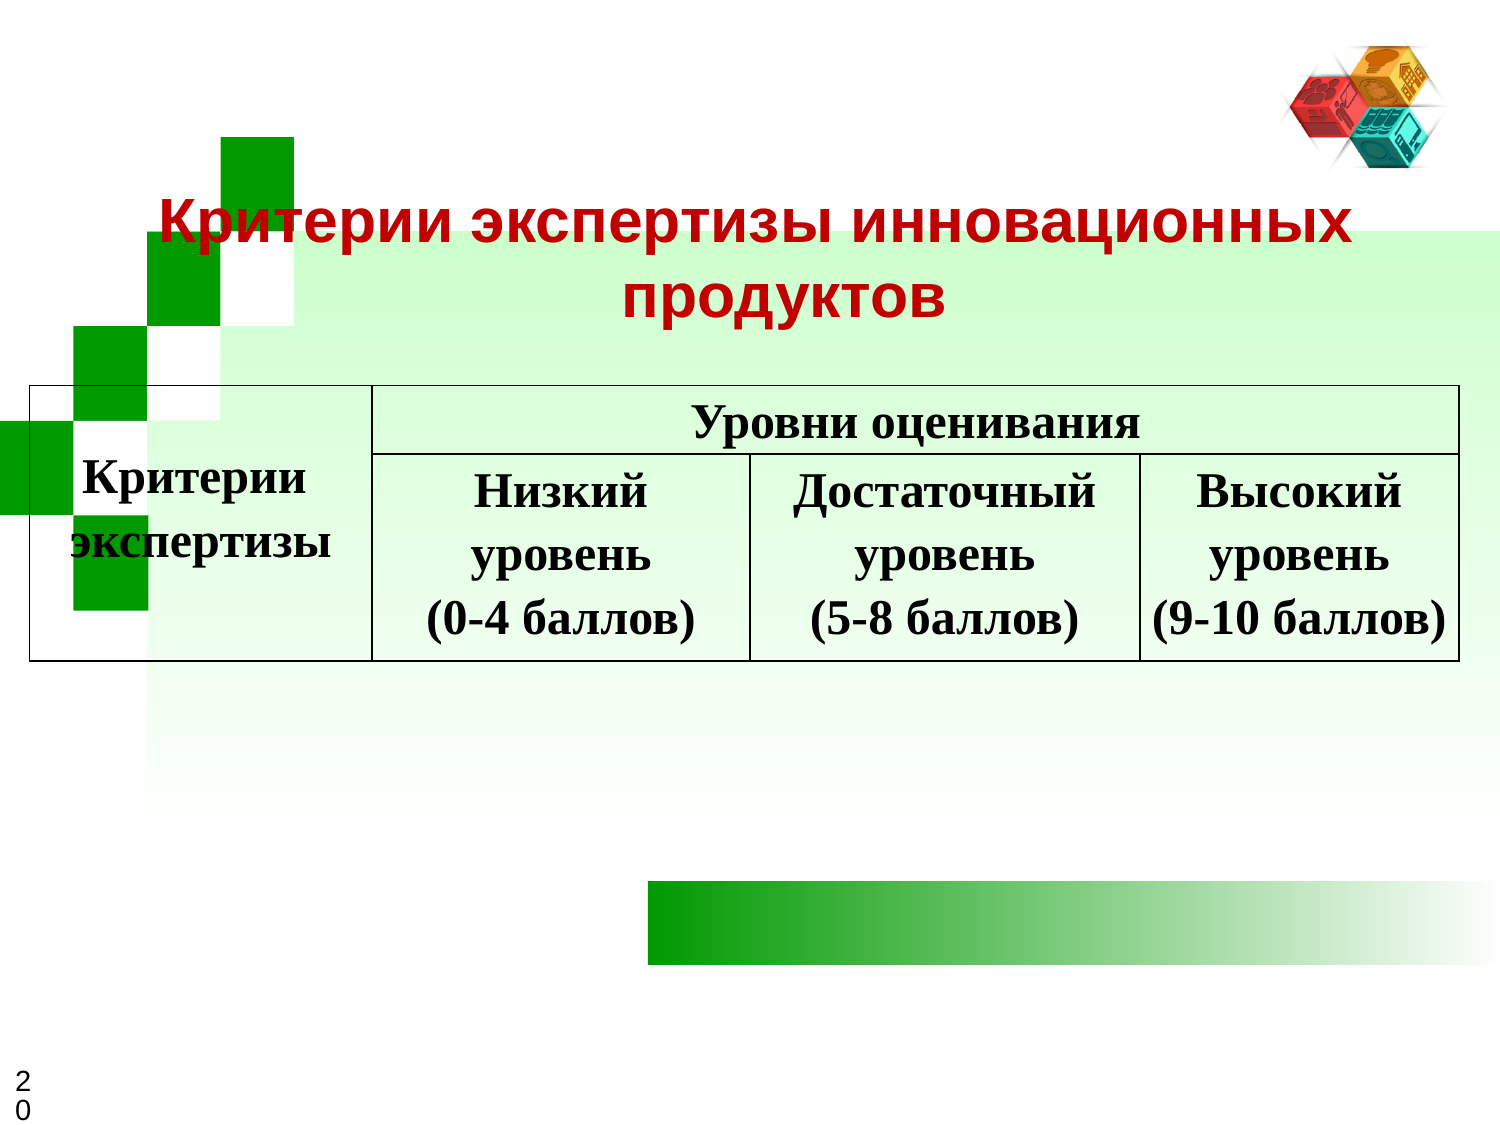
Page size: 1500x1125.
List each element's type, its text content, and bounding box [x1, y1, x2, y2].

picture [1277, 34, 1454, 176]
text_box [0, 136, 1500, 965]
slide_number 20 [0, 1054, 59, 1125]
